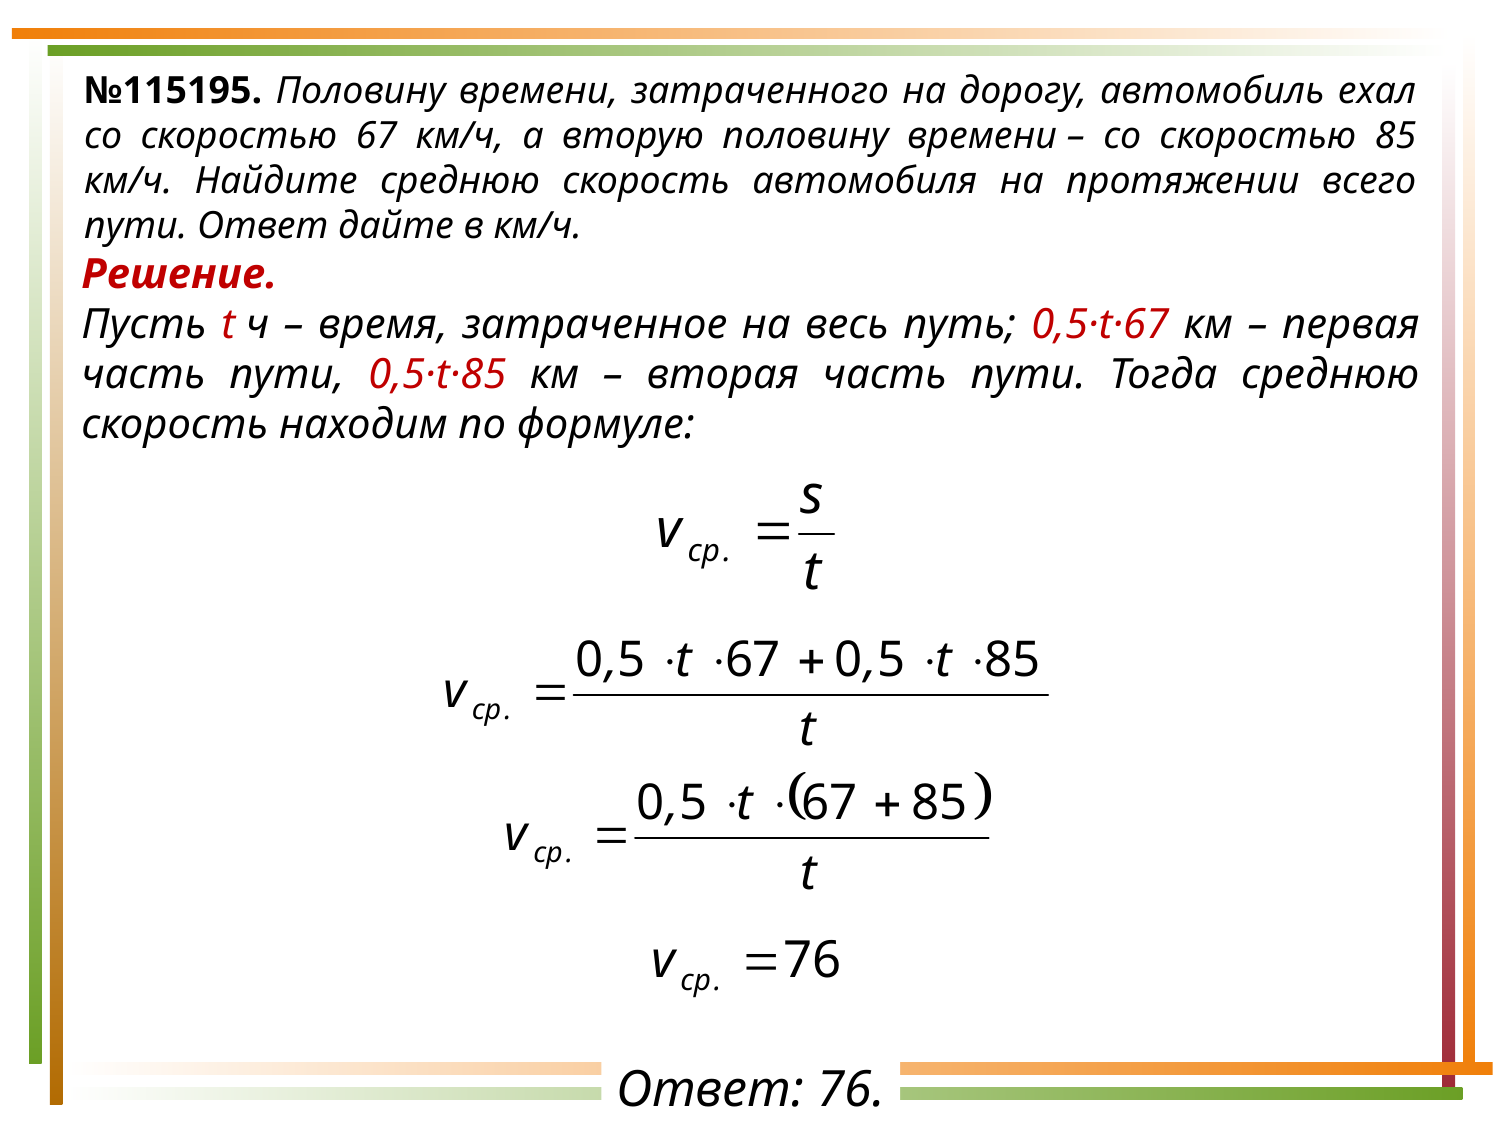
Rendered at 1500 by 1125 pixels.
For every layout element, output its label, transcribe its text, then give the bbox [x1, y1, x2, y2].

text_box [441, 628, 1061, 757]
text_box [654, 461, 848, 602]
text_box Ответ: 76. [601, 1049, 901, 1124]
text_box №115195. Половину времени, затраченного на дорогу, автомобиль ехал со скоростью 67 км/ч, а вторую половину времени – со скоростью 85 км/ч. Найдите среднюю скорость автомобиля на протяжении всего пути. Ответ дайте в км/ч. [69, 58, 1432, 239]
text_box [502, 772, 999, 901]
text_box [648, 925, 853, 1008]
text_box Решение. Пусть t ч – время, затраченное на весь путь; 0,5·t·67 км – первая часть пути, 0,5·t·85 км – вторая часть пути. Тогда среднюю скорость находим по формуле: [66, 239, 1435, 455]
text_box [574, 1062, 578, 1075]
